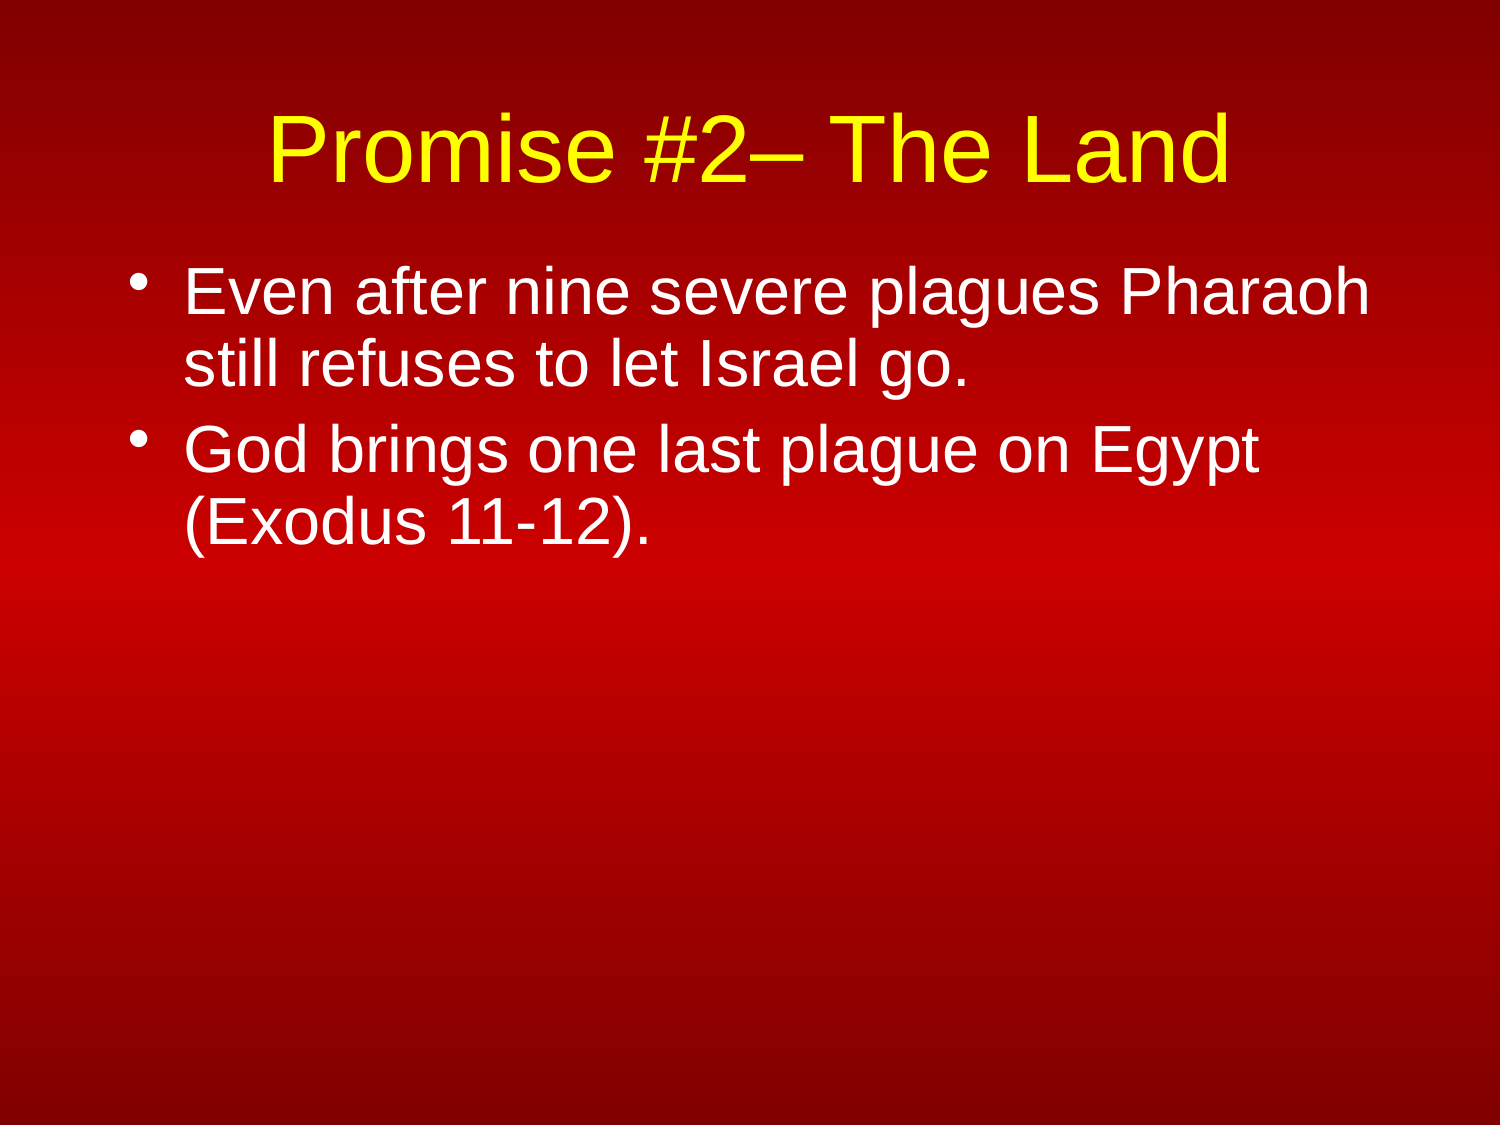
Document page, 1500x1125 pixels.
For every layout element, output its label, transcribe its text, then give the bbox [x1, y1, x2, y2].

title Promise #2– The Land [37, 50, 1463, 238]
list Even after nine severe plagues Pharaoh still refuses to let Israel go. God brings one last plague on Egypt (Exodus 11-12). [112, 249, 1400, 600]
